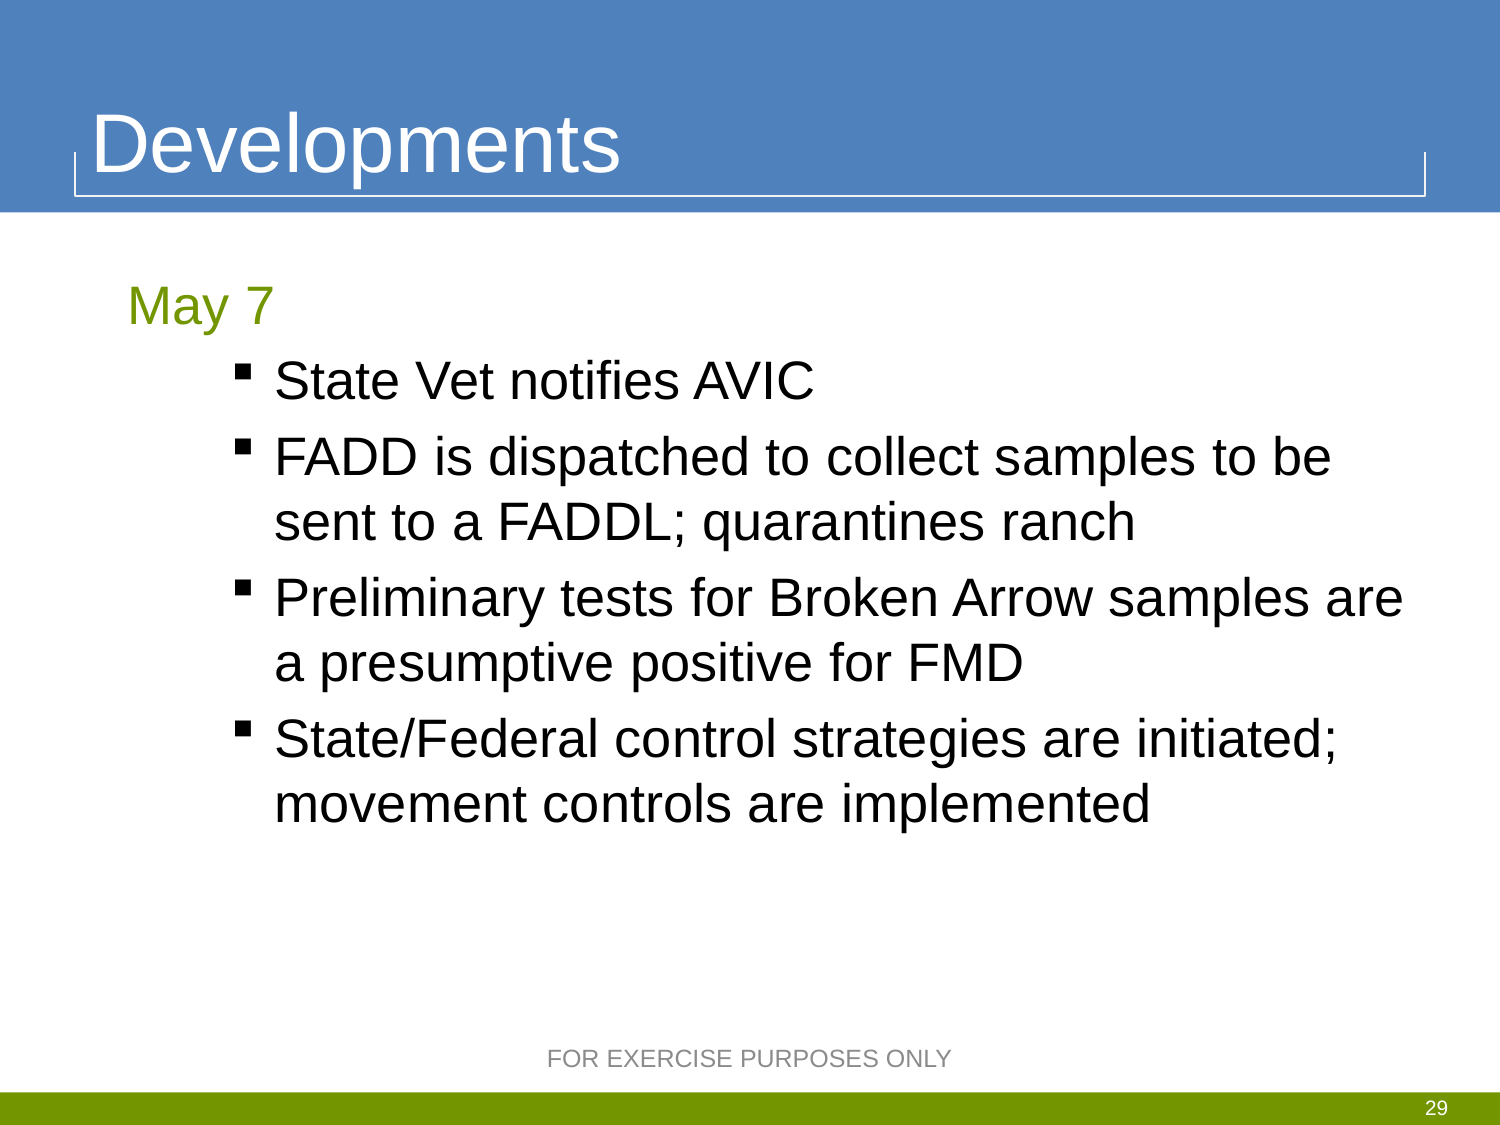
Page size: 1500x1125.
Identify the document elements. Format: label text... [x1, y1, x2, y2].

title Developments [74, 44, 1426, 233]
list May 7 State Vet notifies AVIC FADD is dispatched to collect samples to be sent to a FADDL; quarantines ranch Preliminary tests for Broken Arrow samples are a presumptive positive for FMD State/Federal control strategies are initiated; movement controls are implemented [74, 262, 1426, 1006]
footer FOR EXERCISE PURPOSES ONLY [512, 1042, 988, 1103]
